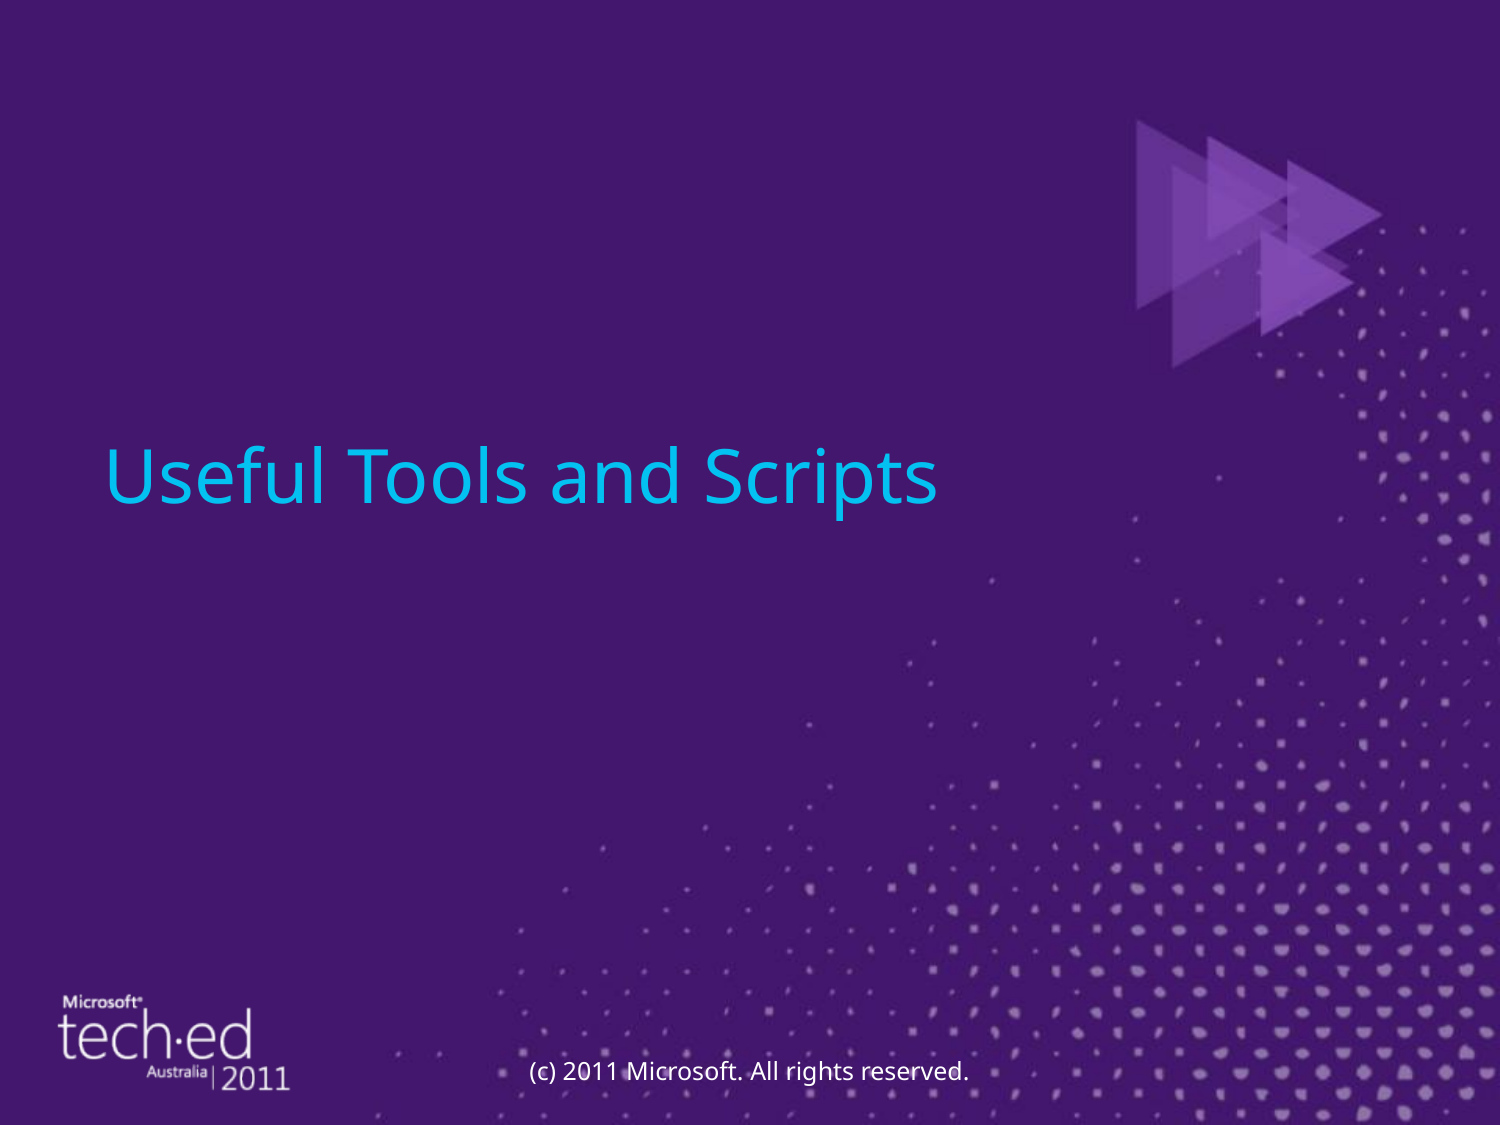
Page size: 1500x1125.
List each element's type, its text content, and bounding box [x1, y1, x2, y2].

picture [0, 0, 1500, 1125]
footer (c) 2011 Microsoft. All rights reserved. [512, 1042, 988, 1103]
text_box Useful Tools and Scripts [88, 361, 1364, 586]
